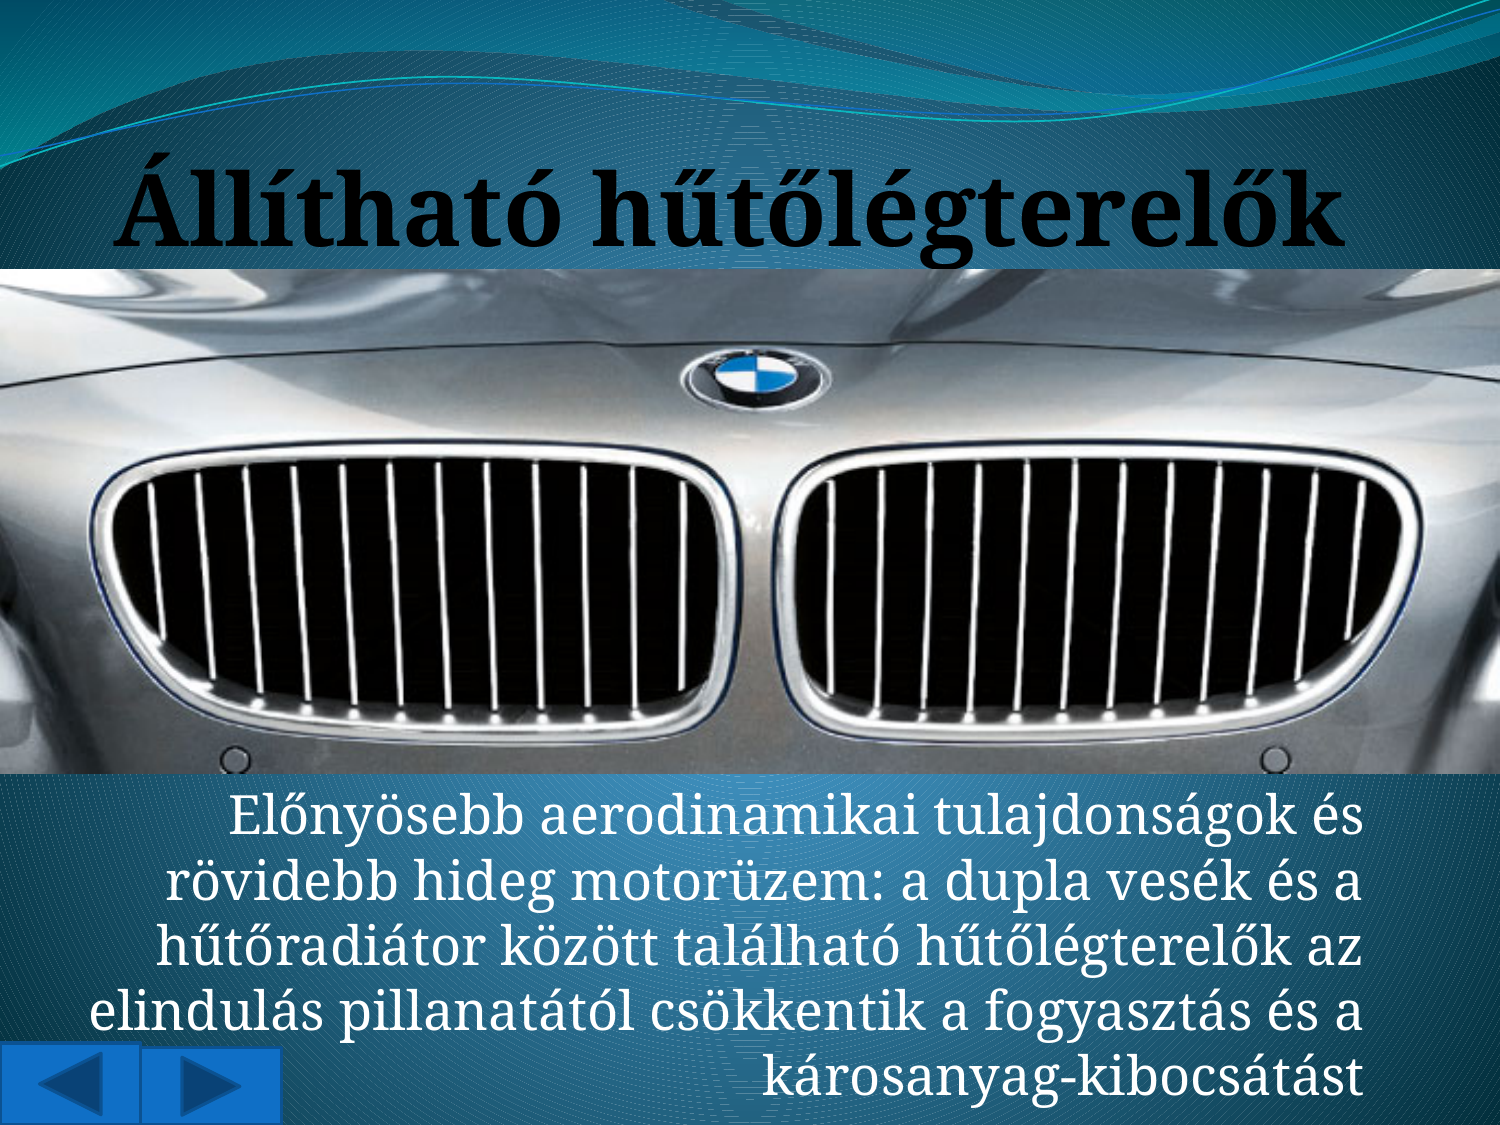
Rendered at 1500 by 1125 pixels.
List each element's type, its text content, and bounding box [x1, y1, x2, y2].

subtitle Előnyösebb aerodinamikai tulajdonságok és rövidebb hideg motorüzem: a dupla vesék és a hűtőradiátor között található hűtőlégterelők az elindulás pillanatától csökkentik a fogyasztás és a károsanyag-kibocsátást [87, 785, 1376, 1125]
picture [0, 269, 1500, 774]
text_box [142, 1046, 283, 1125]
text_box [0, 1041, 142, 1125]
title Állítható hűtőlégterelők [87, 140, 1376, 260]
